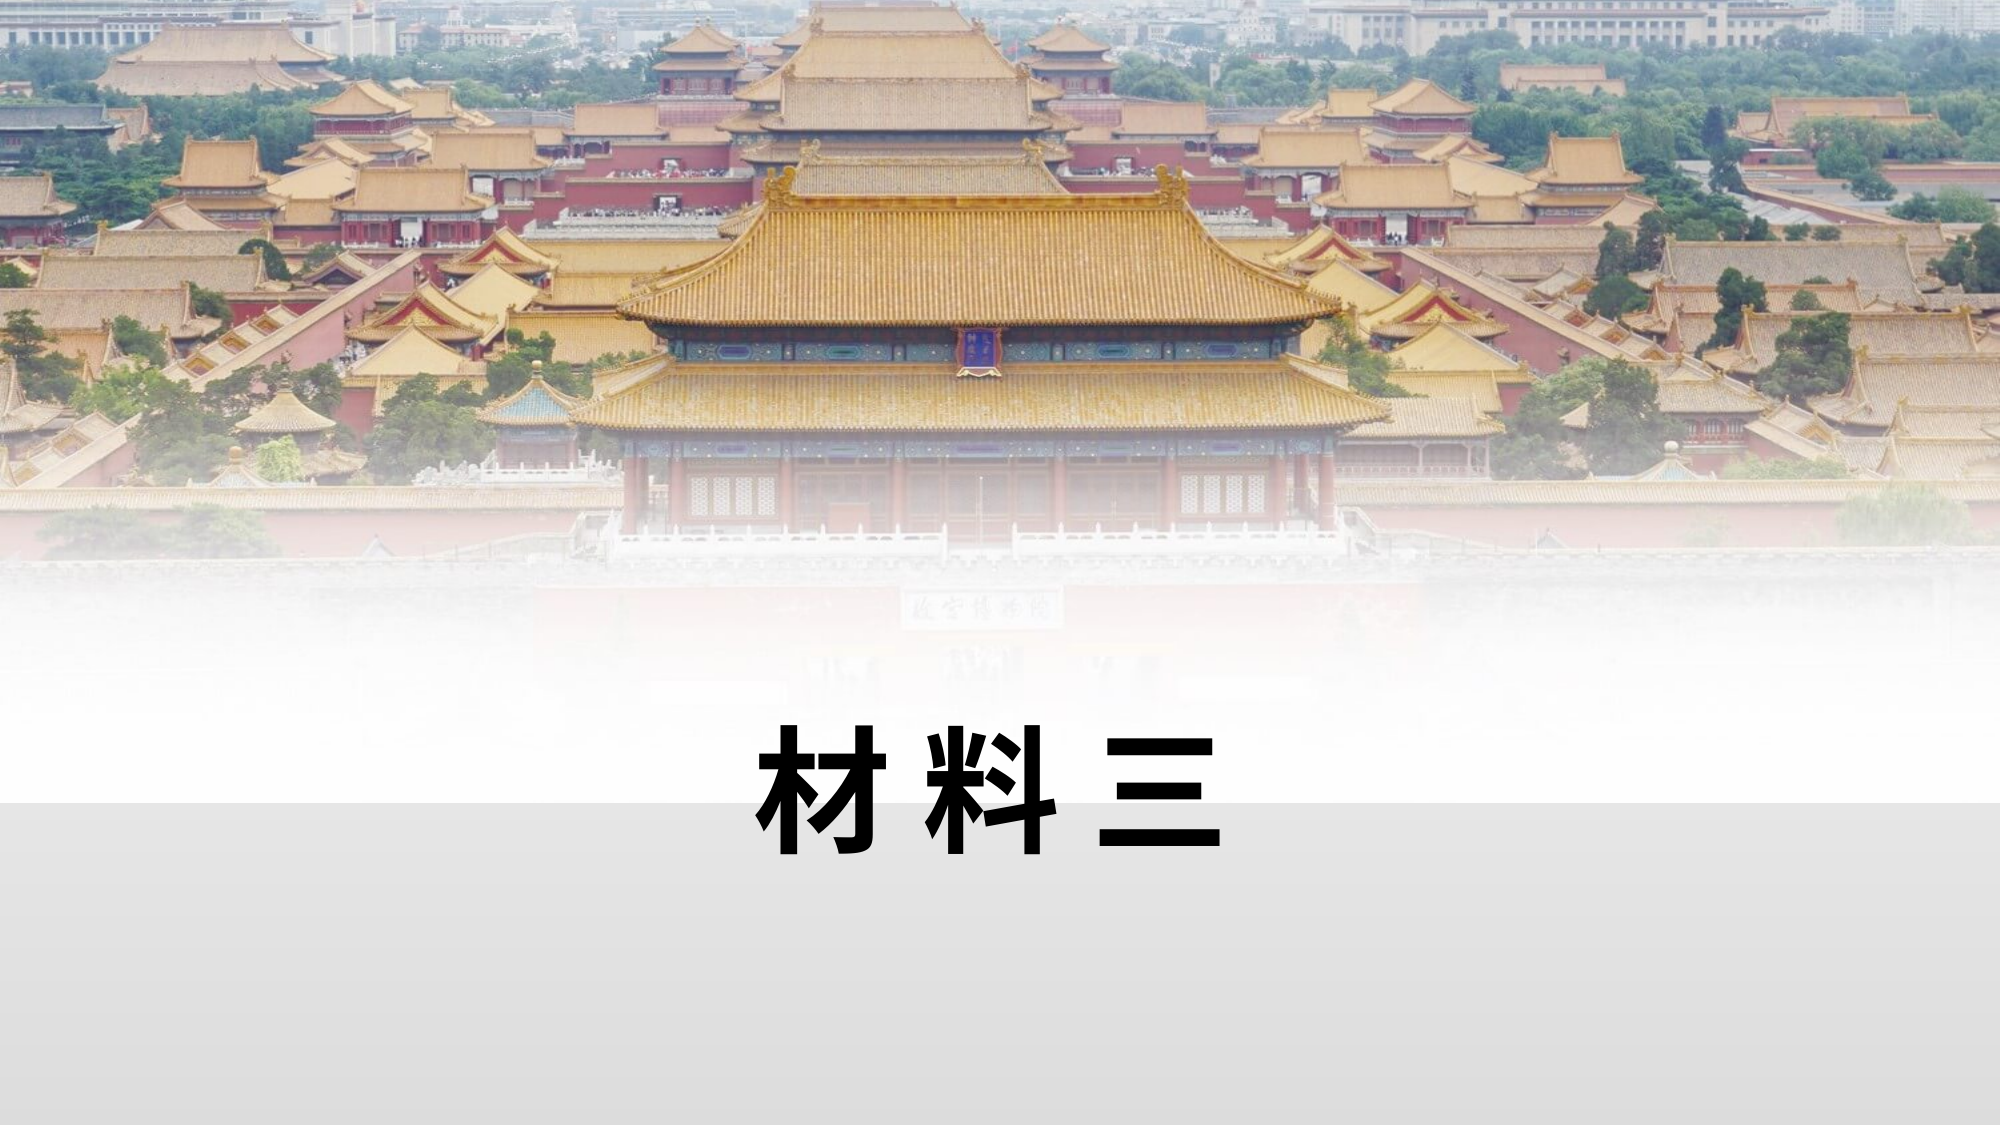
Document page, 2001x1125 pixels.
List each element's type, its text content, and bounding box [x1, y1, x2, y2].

text_box 材 料 三 [611, 803, 1372, 880]
picture [0, 0, 2000, 803]
